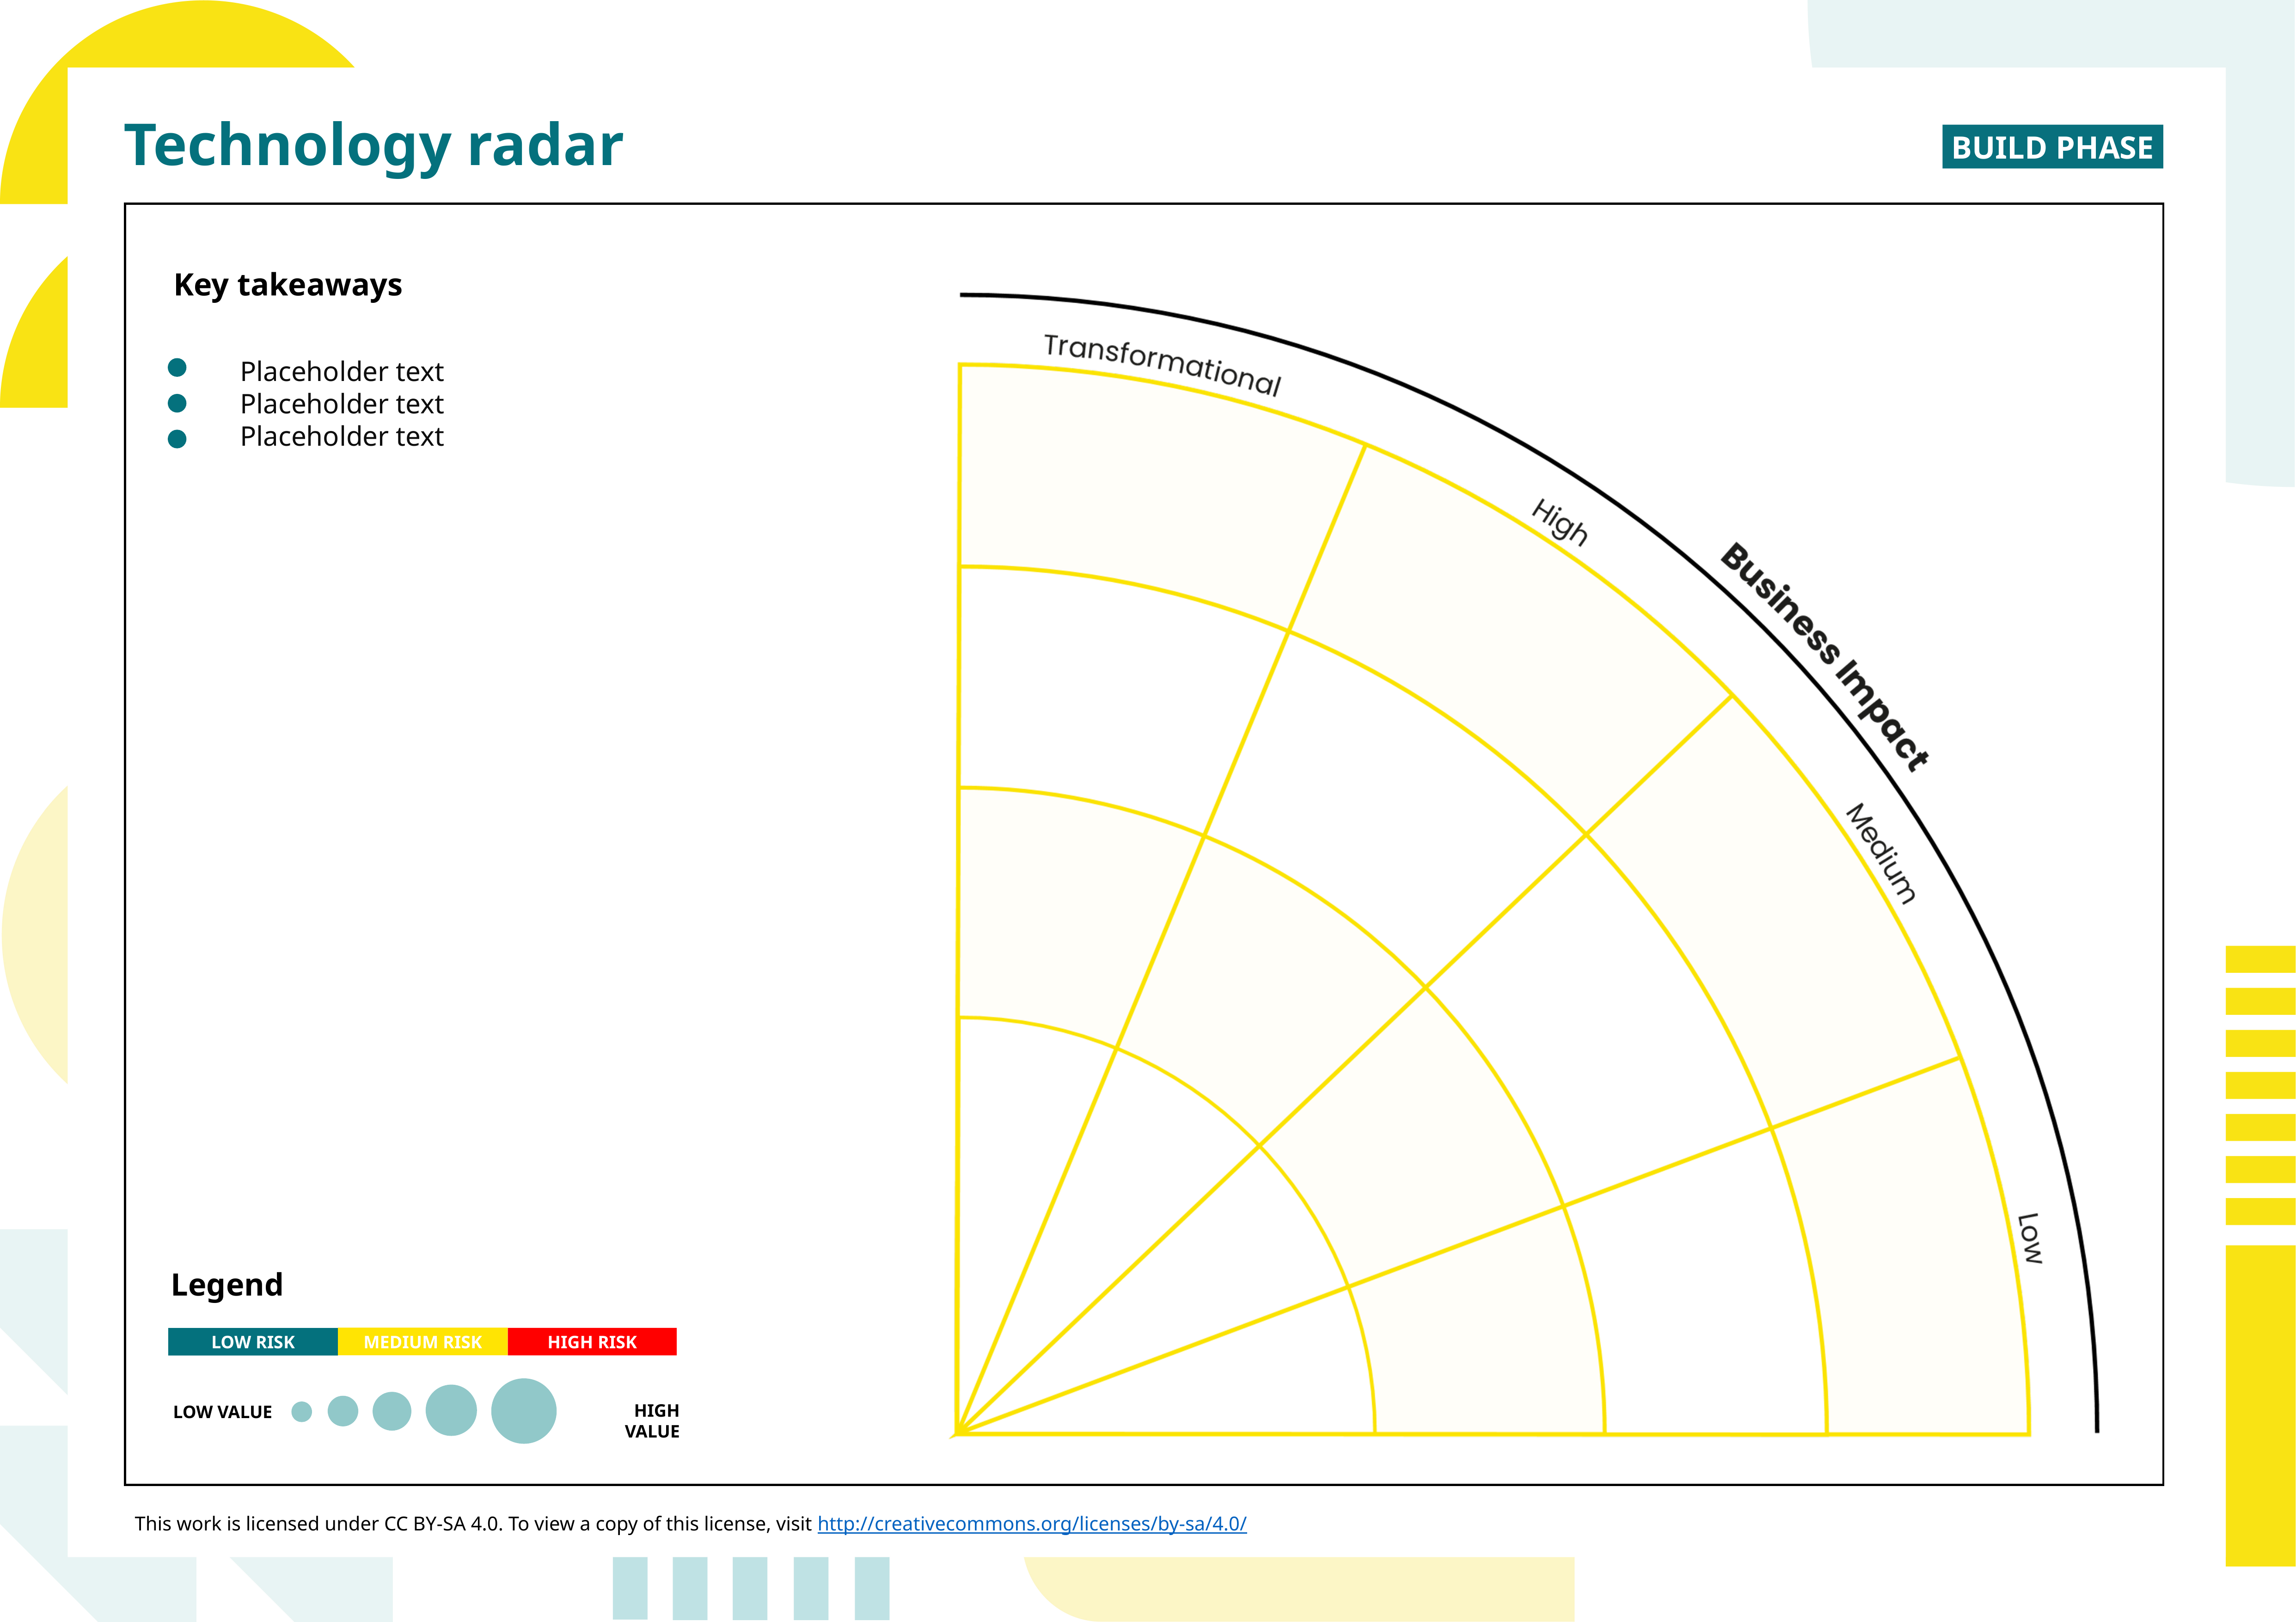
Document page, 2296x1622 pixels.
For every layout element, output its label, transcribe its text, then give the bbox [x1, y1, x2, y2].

text_box This work is licensed under CC BY-SA 4.0. To view a copy of this license, visit http://creativecommons.org/licenses/by-sa/4.0/ [128, 1508, 1396, 1542]
picture [949, 279, 2116, 1439]
text_box [124, 203, 2164, 1486]
text_box BUILD PHASE [1942, 124, 2163, 169]
text_box Technology radar [117, 104, 677, 180]
